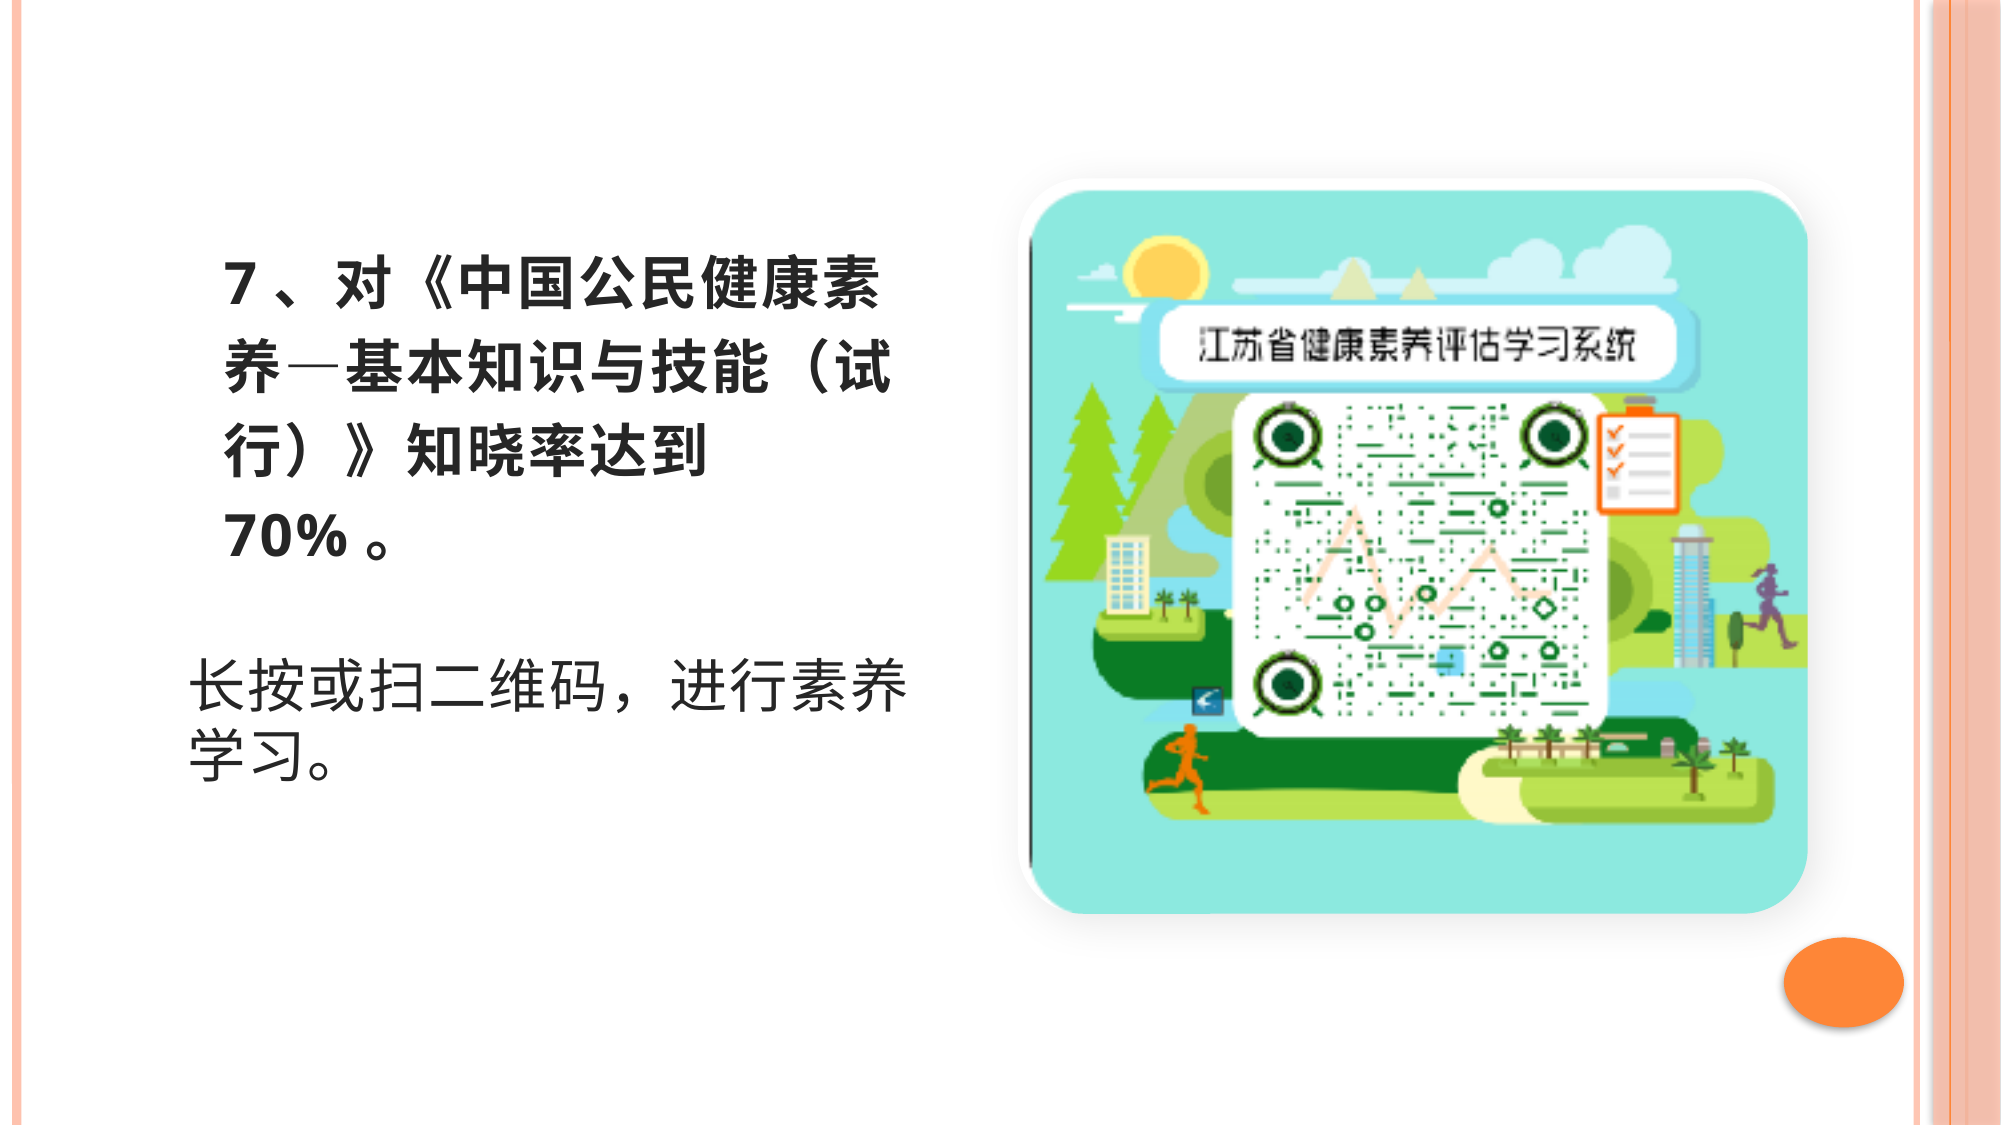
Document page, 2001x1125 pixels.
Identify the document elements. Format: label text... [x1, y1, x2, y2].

text_box 长按或扫二维码，进行素养学习。 [179, 645, 920, 874]
text_box 7、对《中国公民健康素养—基本知识与技能（试行）》知晓率达到70%。 [215, 204, 933, 572]
picture [1017, 177, 1809, 915]
